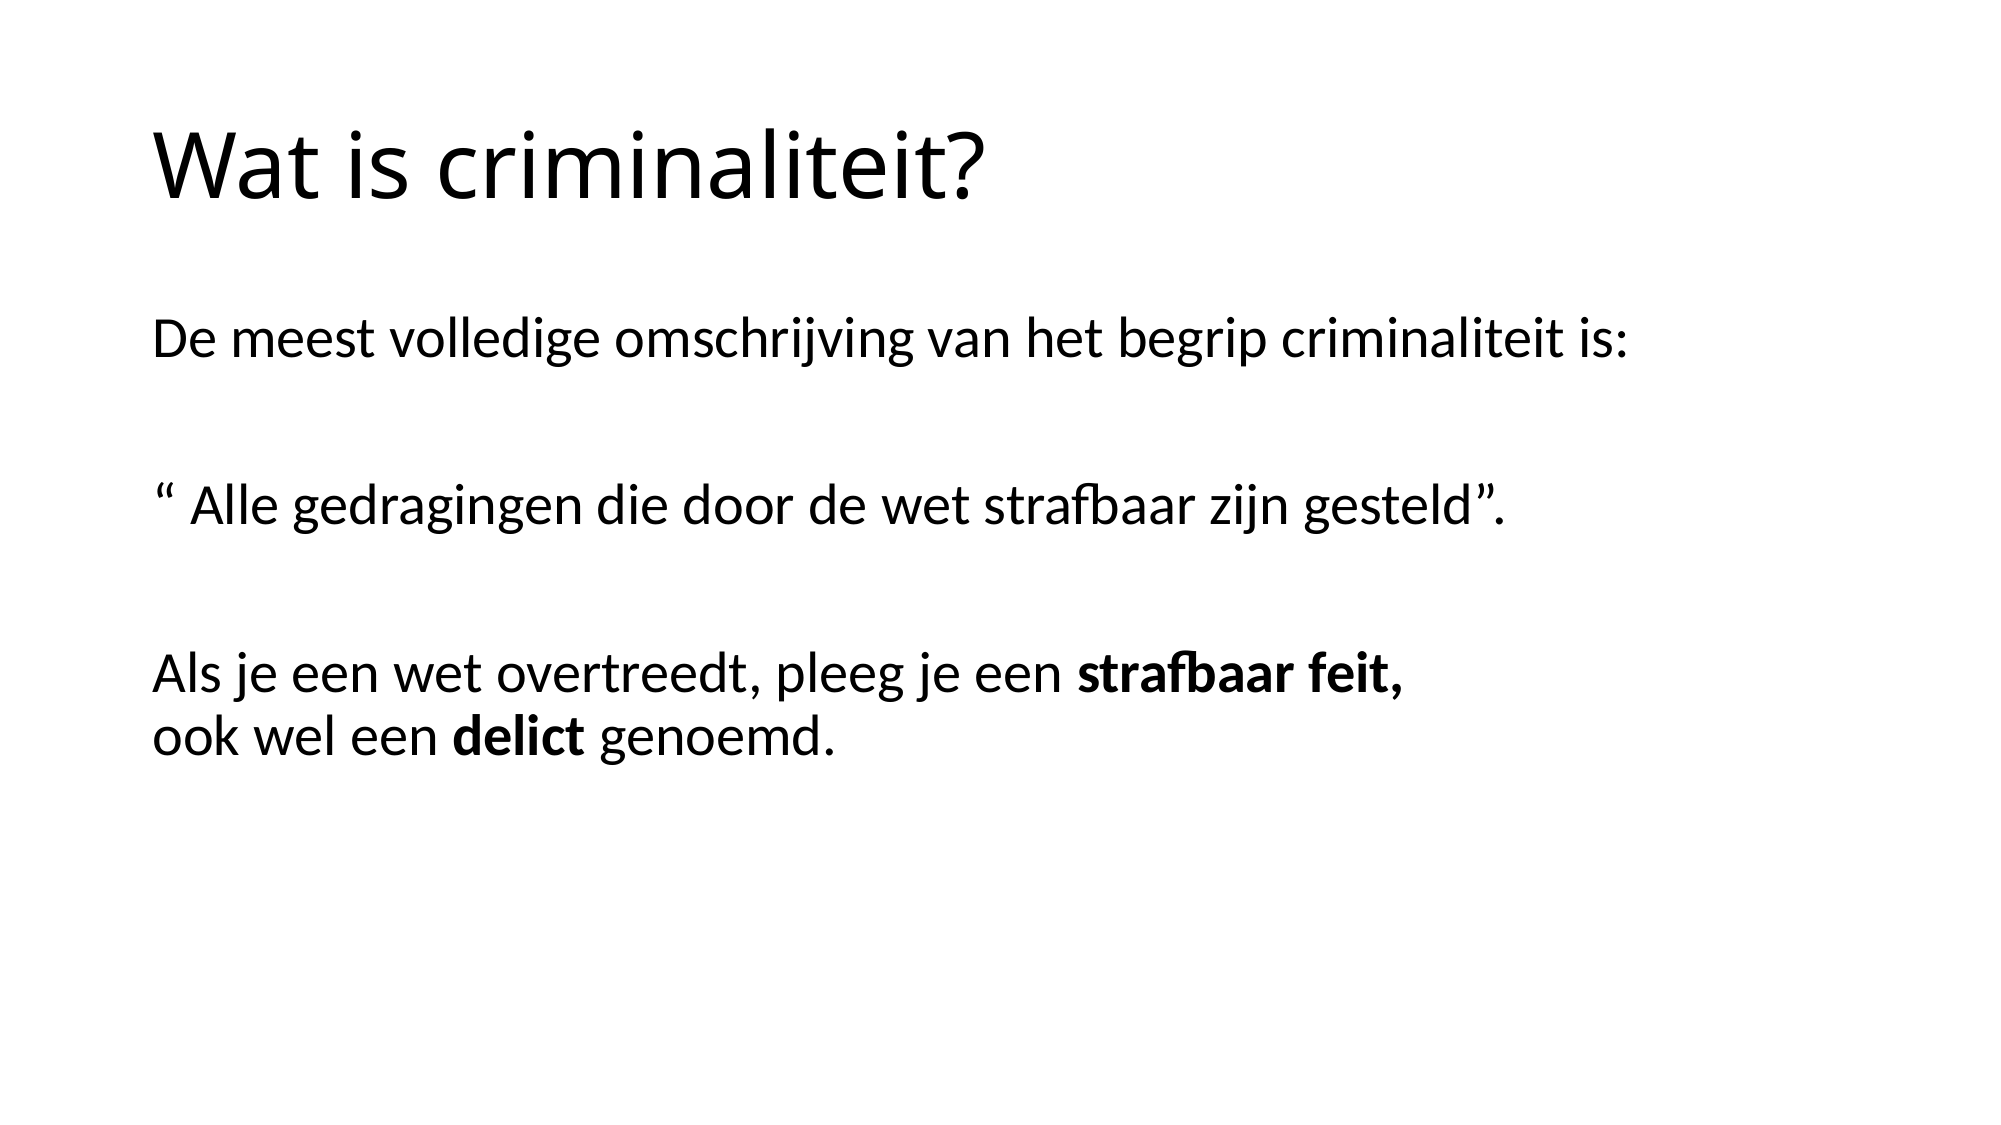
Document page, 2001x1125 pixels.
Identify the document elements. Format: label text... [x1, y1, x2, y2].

title Wat is criminaliteit? [137, 59, 1863, 278]
list De meest volledige omschrijving van het begrip criminaliteit is: “ Alle gedragingen die door de wet strafbaar zijn gesteld”. Als je een wet overtreedt, pleeg je een strafbaar feit, ook wel een delict genoemd. [137, 299, 1863, 1014]
